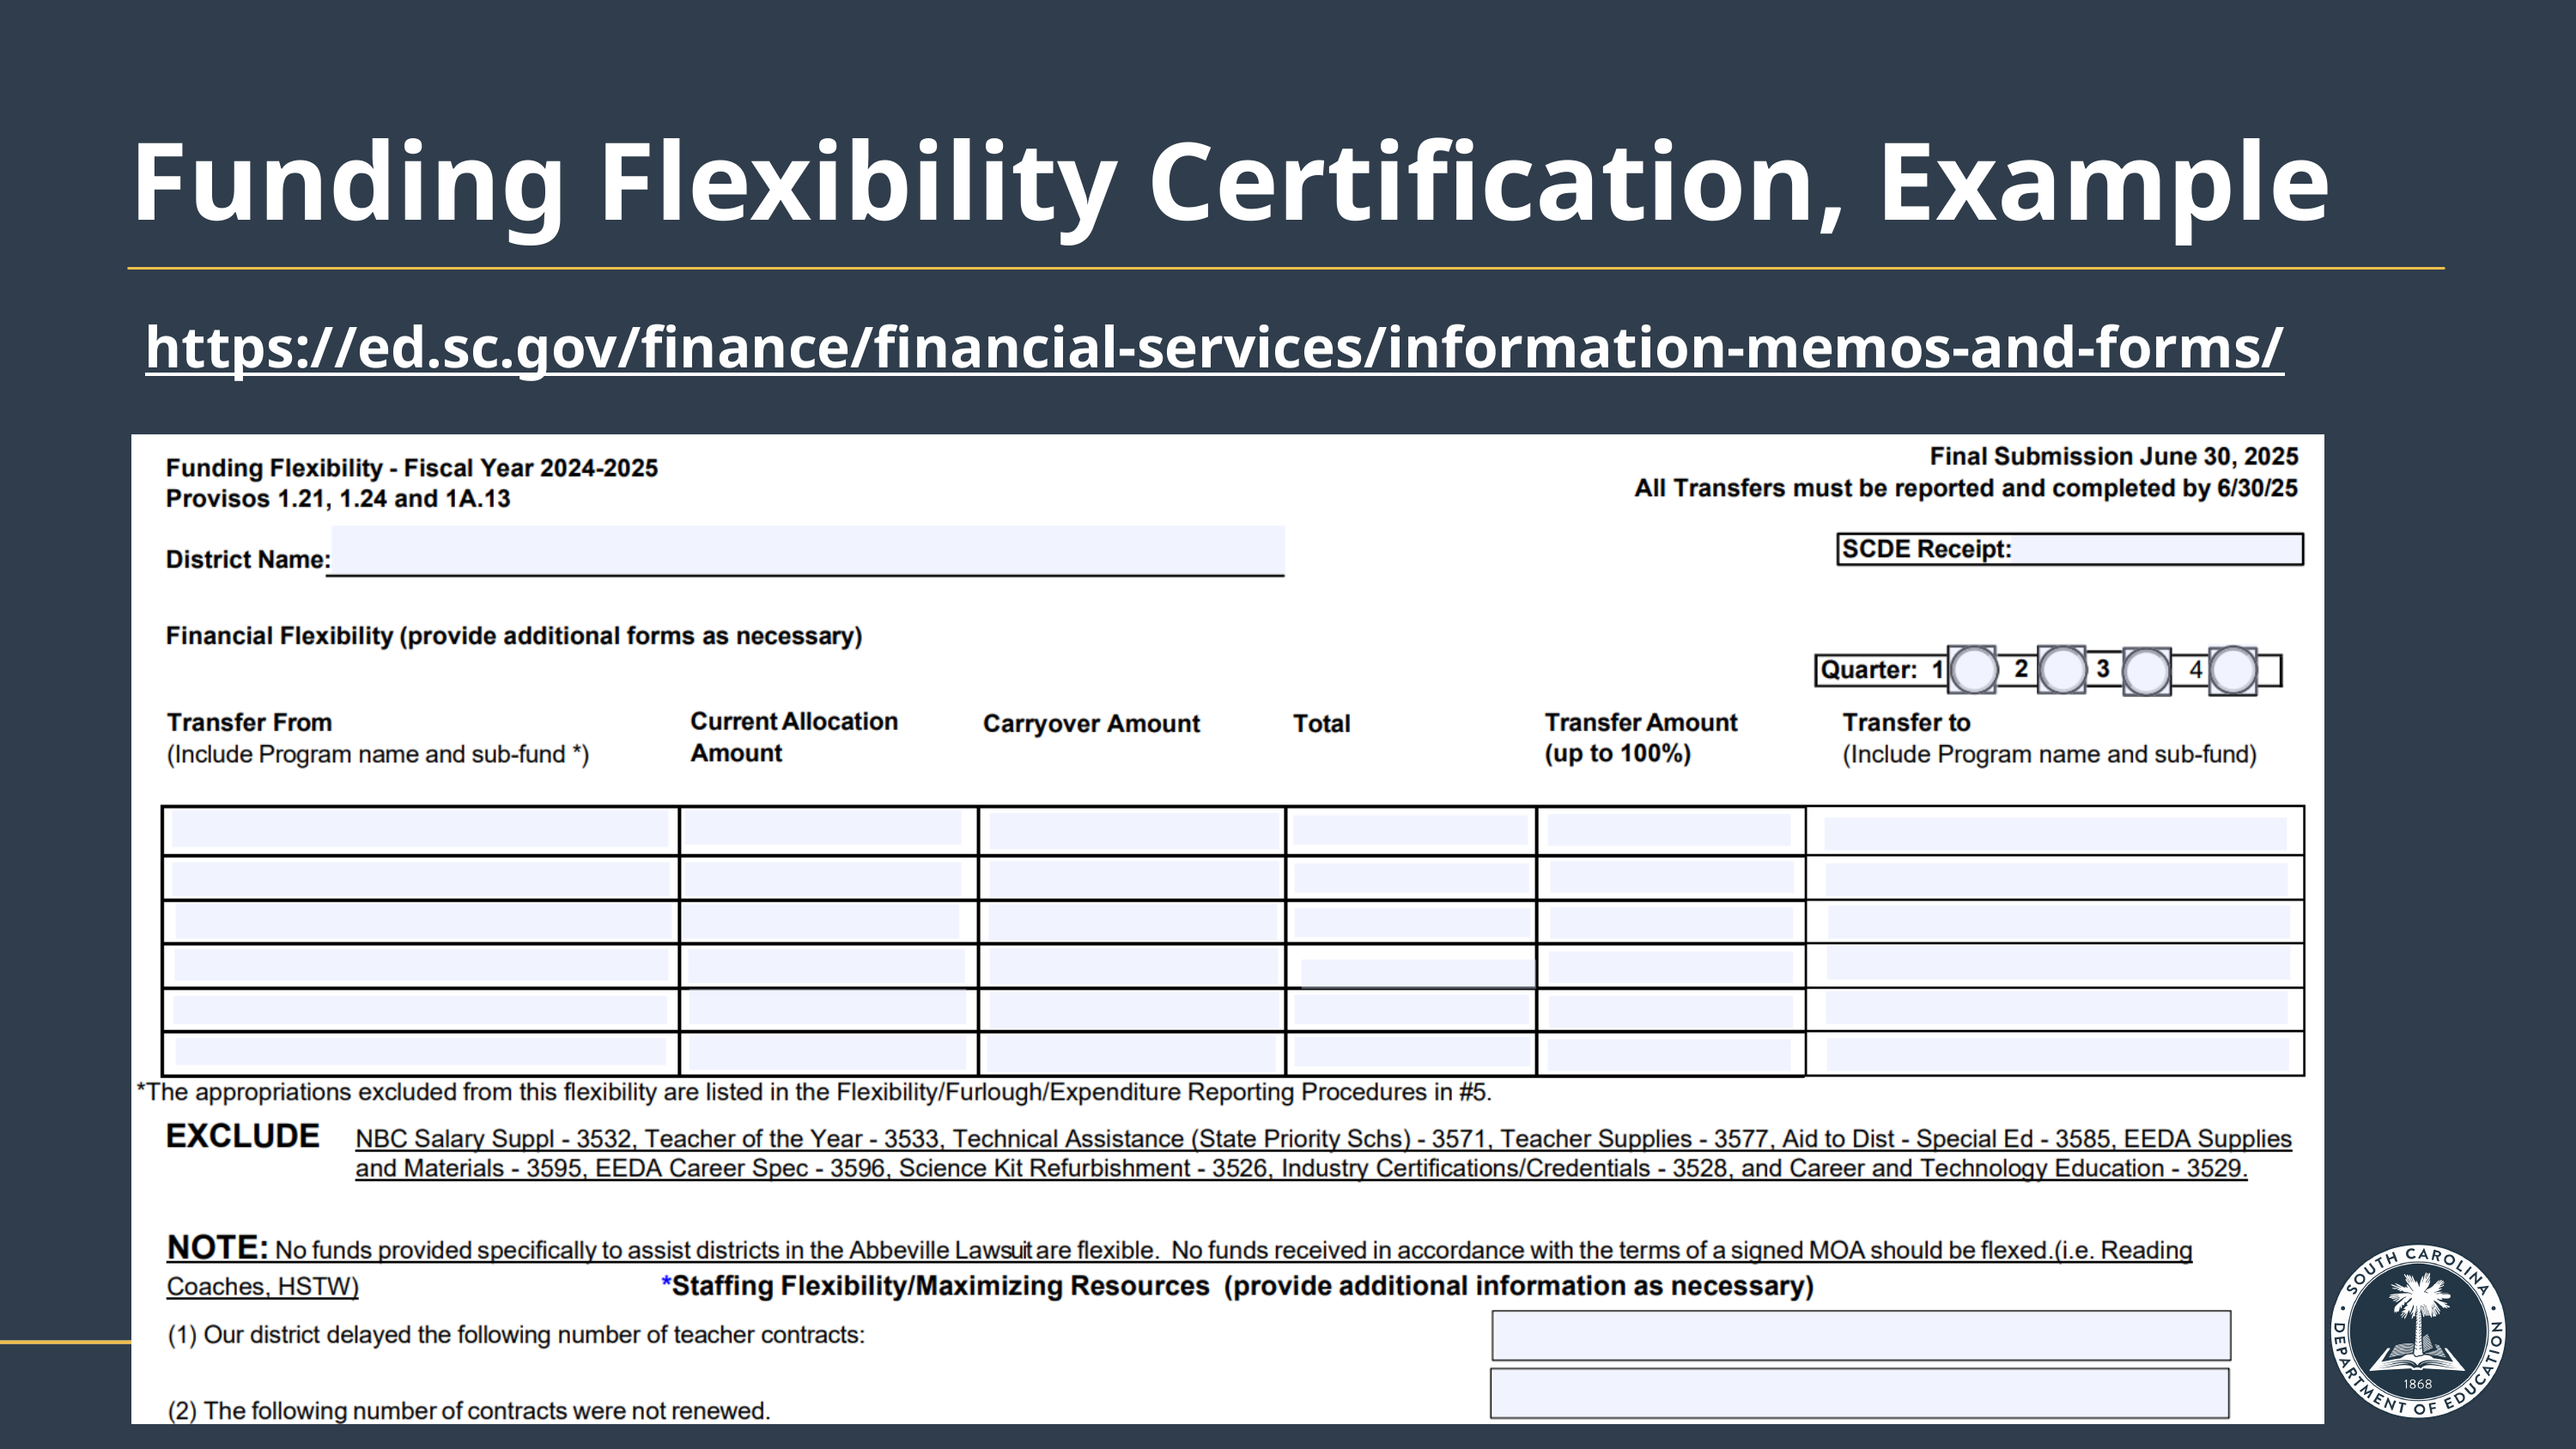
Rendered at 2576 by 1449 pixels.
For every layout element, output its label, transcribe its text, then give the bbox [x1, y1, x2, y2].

picture [2329, 1243, 2507, 1420]
title Funding Flexibility Certification, Example [129, 56, 2447, 299]
picture [0, 434, 2325, 1425]
list https://ed.sc.gov/finance/financial-services/information-memos-and-forms/ [131, 305, 2450, 435]
